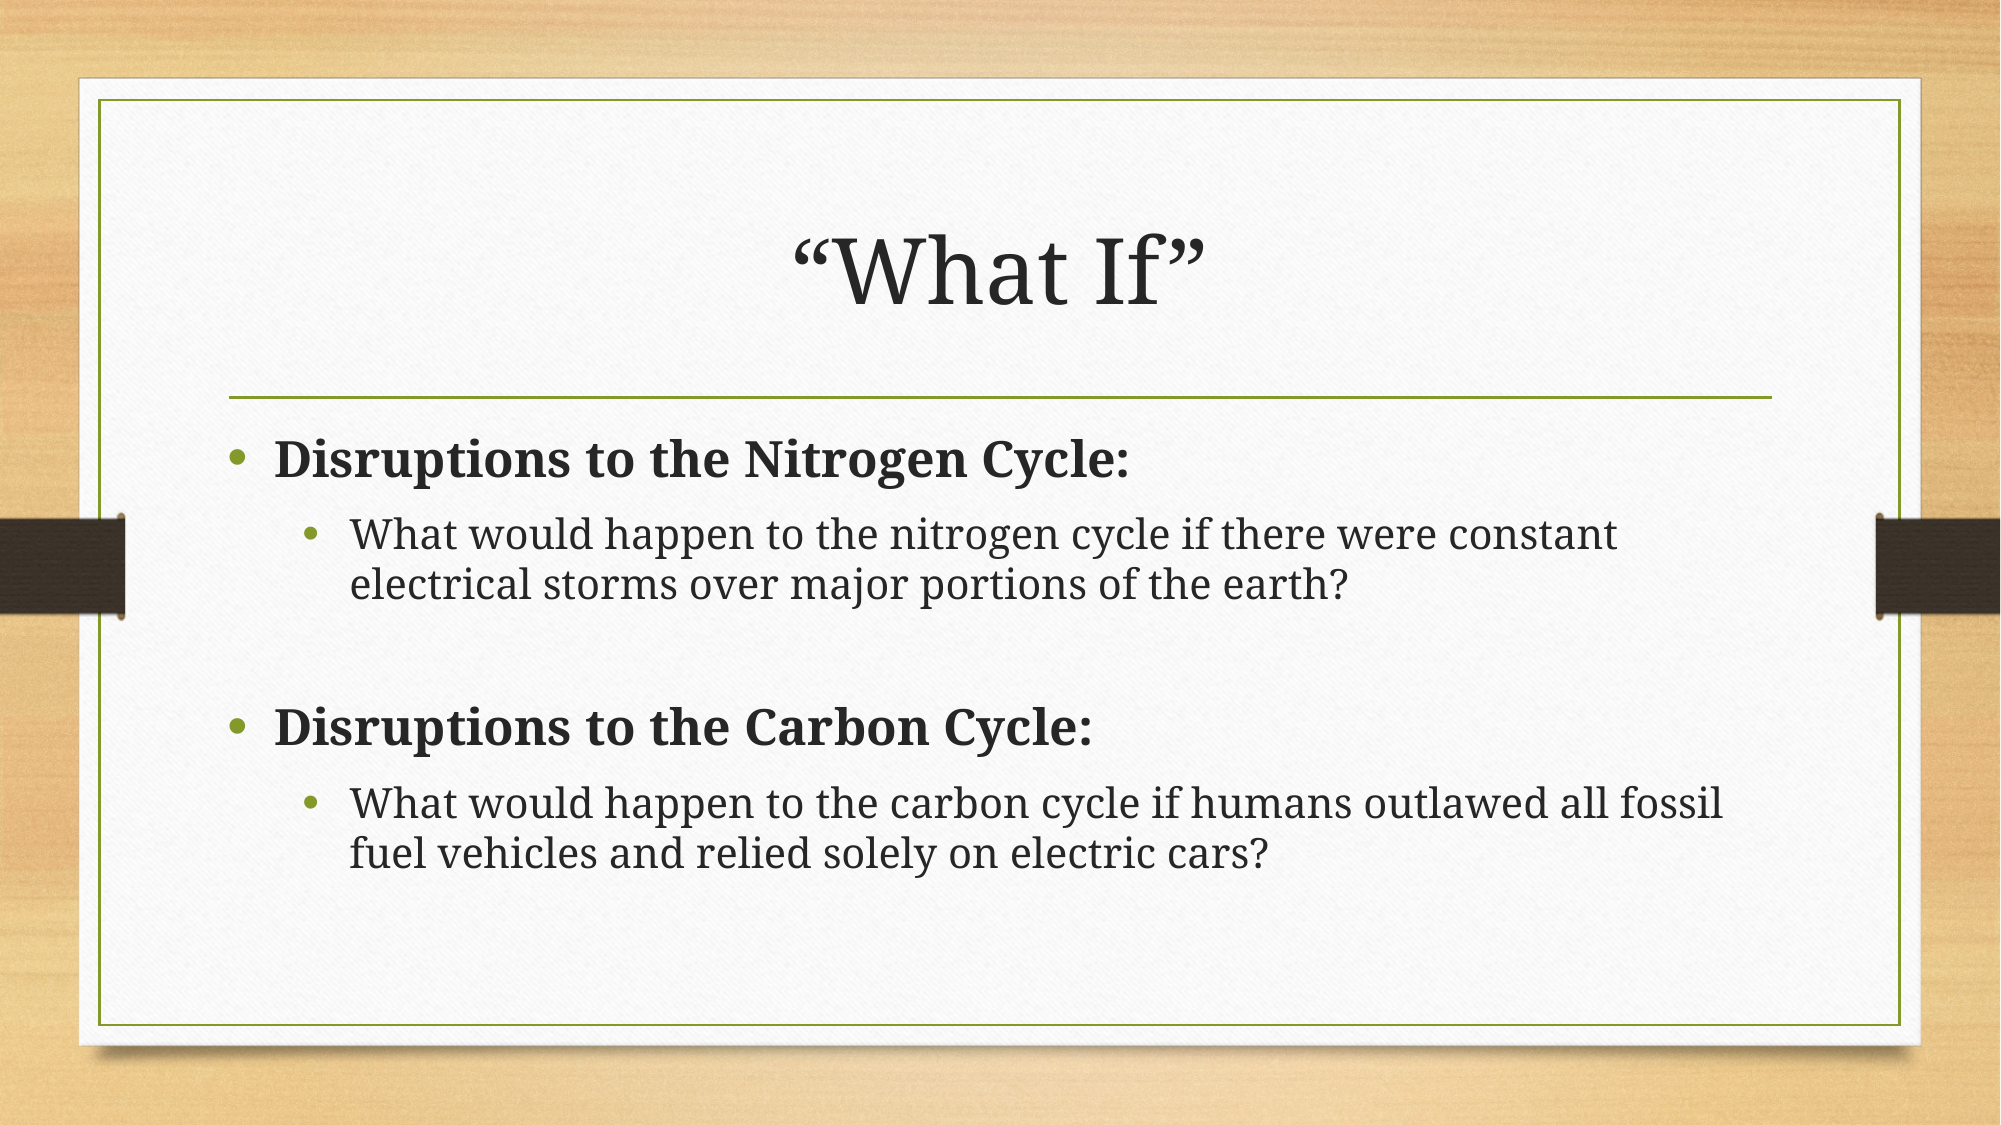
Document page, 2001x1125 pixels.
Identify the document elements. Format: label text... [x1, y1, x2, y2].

list Disruptions to the Nitrogen Cycle: What would happen to the nitrogen cycle if there were constant electrical storms over major portions of the earth? Disruptions to the Carbon Cycle: What would happen to the carbon cycle if humans outlawed all fossil fuel vehicles and relied solely on electric cars? [212, 419, 1788, 964]
title “What If” [212, 161, 1788, 375]
picture [0, 0, 2001, 1125]
